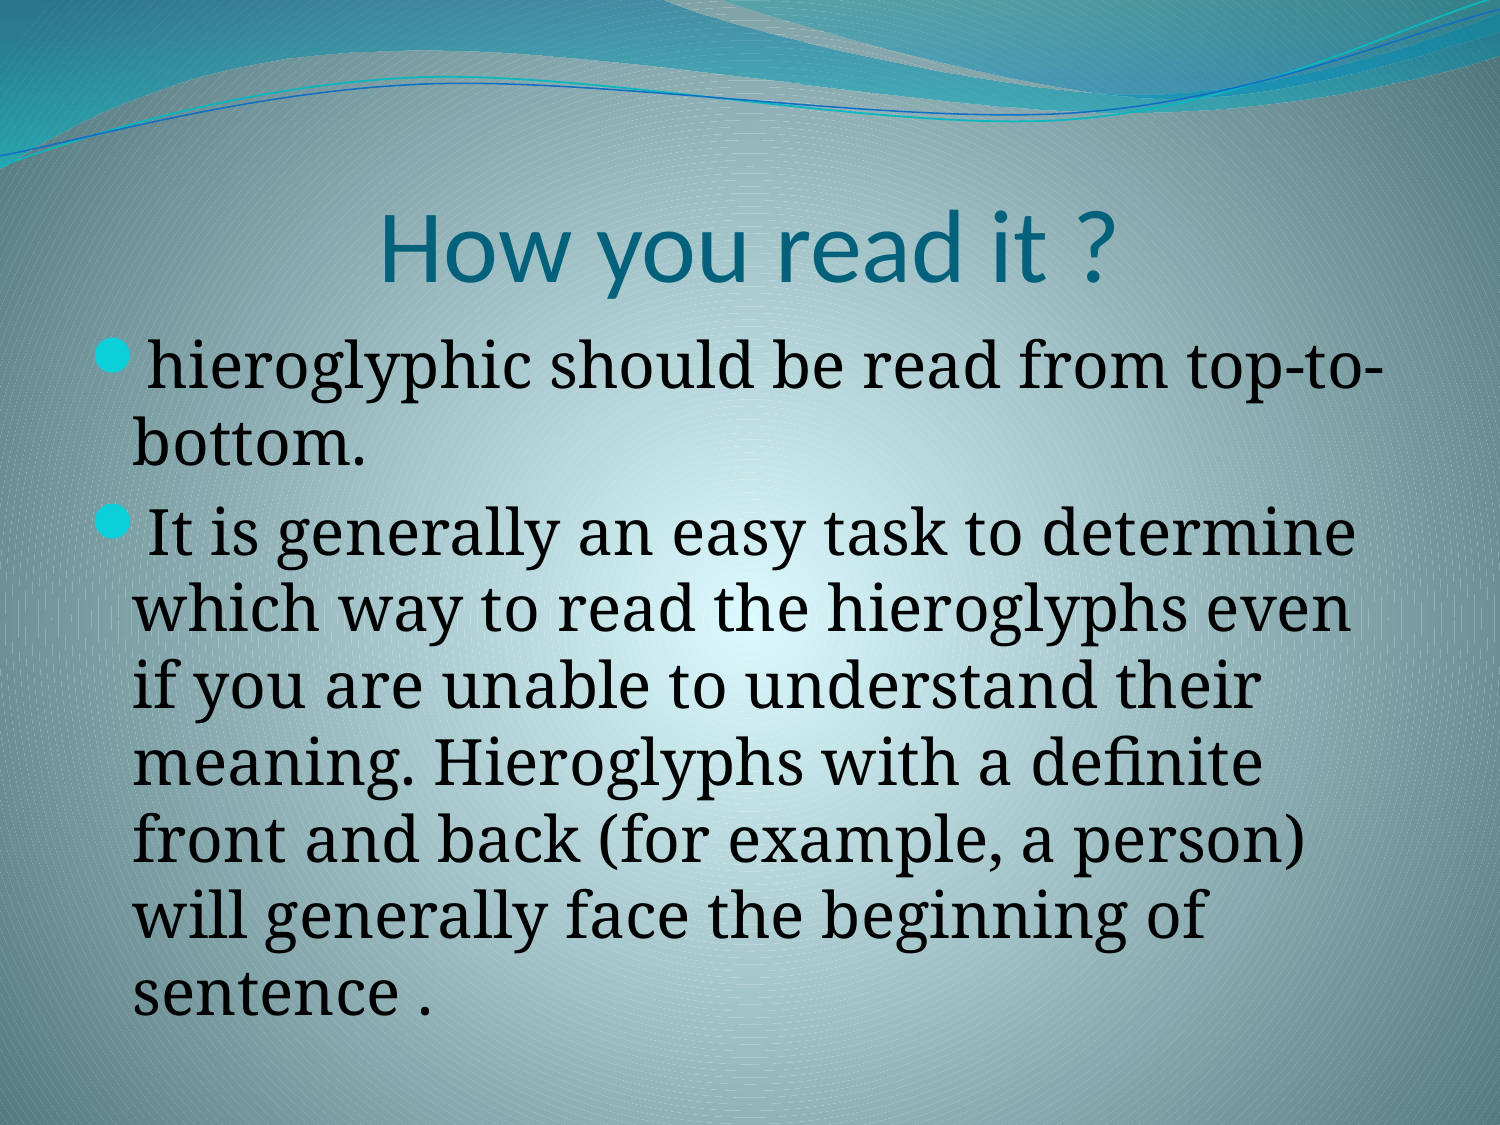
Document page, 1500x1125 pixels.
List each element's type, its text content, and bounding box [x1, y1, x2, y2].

list hieroglyphic should be read from top-to-bottom. It is generally an easy task to determine which way to read the hieroglyphs even if you are unable to understand their meaning. Hieroglyphs with a definite front and back (for example, a person) will generally face the beginning of sentence . [75, 317, 1425, 1038]
title How you read it ? [75, 115, 1425, 303]
